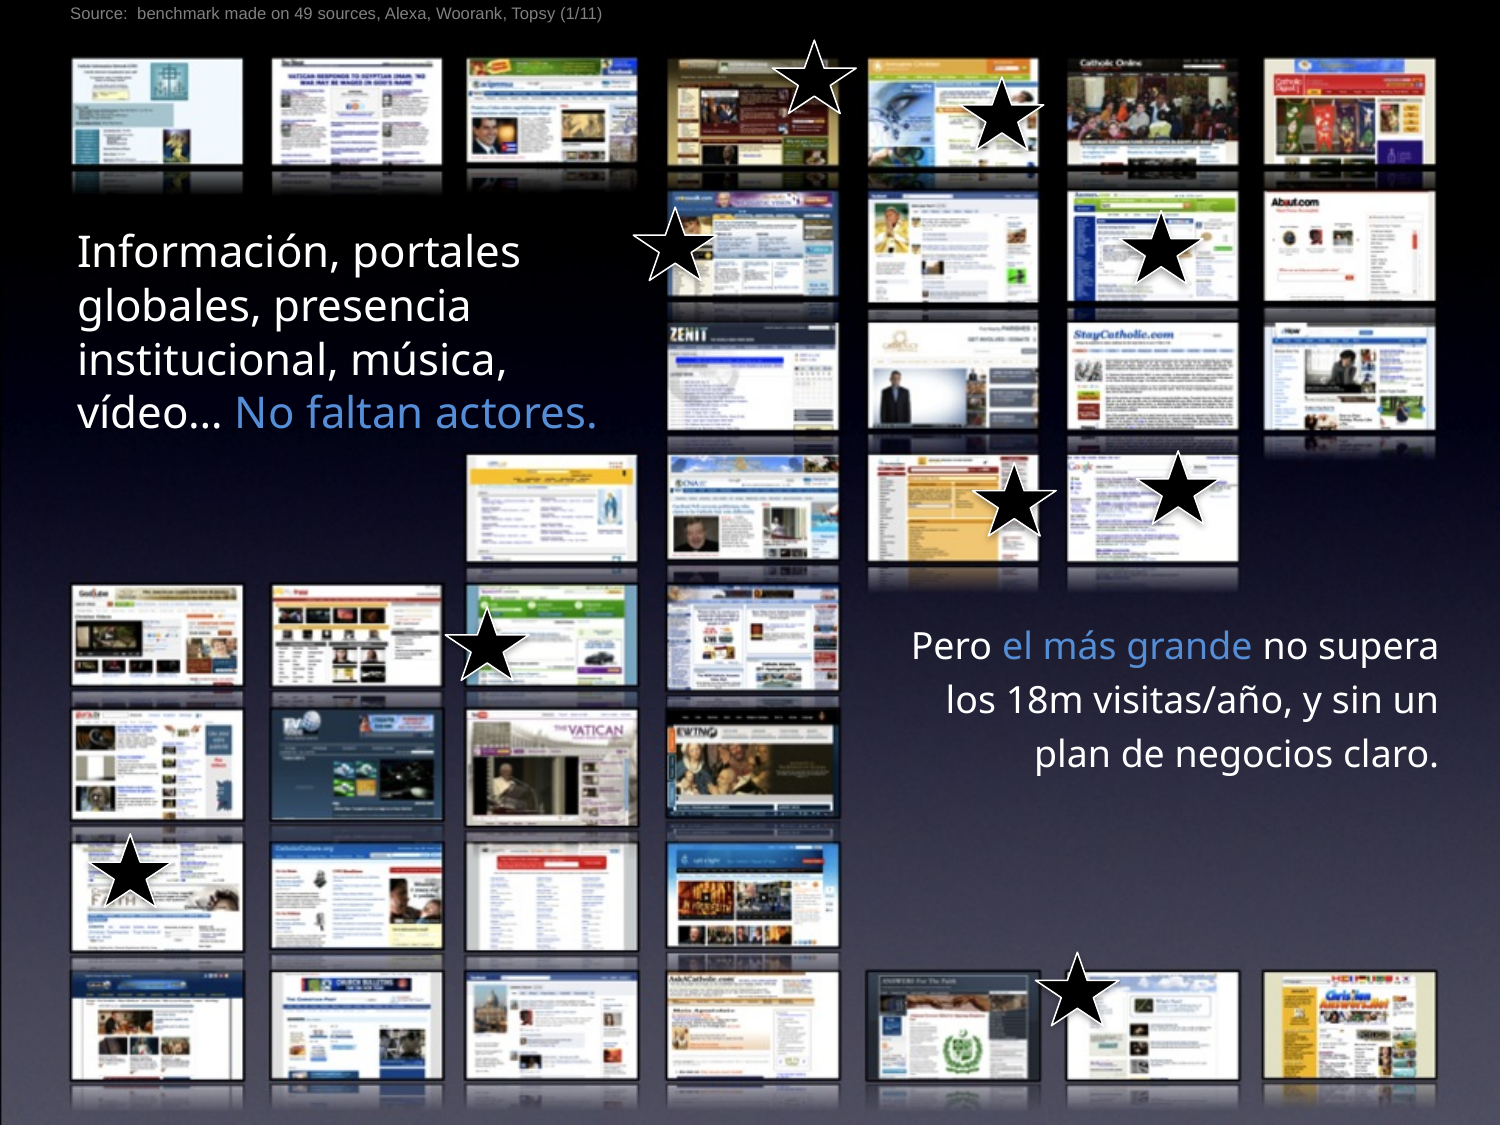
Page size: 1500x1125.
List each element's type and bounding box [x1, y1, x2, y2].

text_box [88, 39, 1221, 1026]
picture [0, 0, 1500, 1125]
